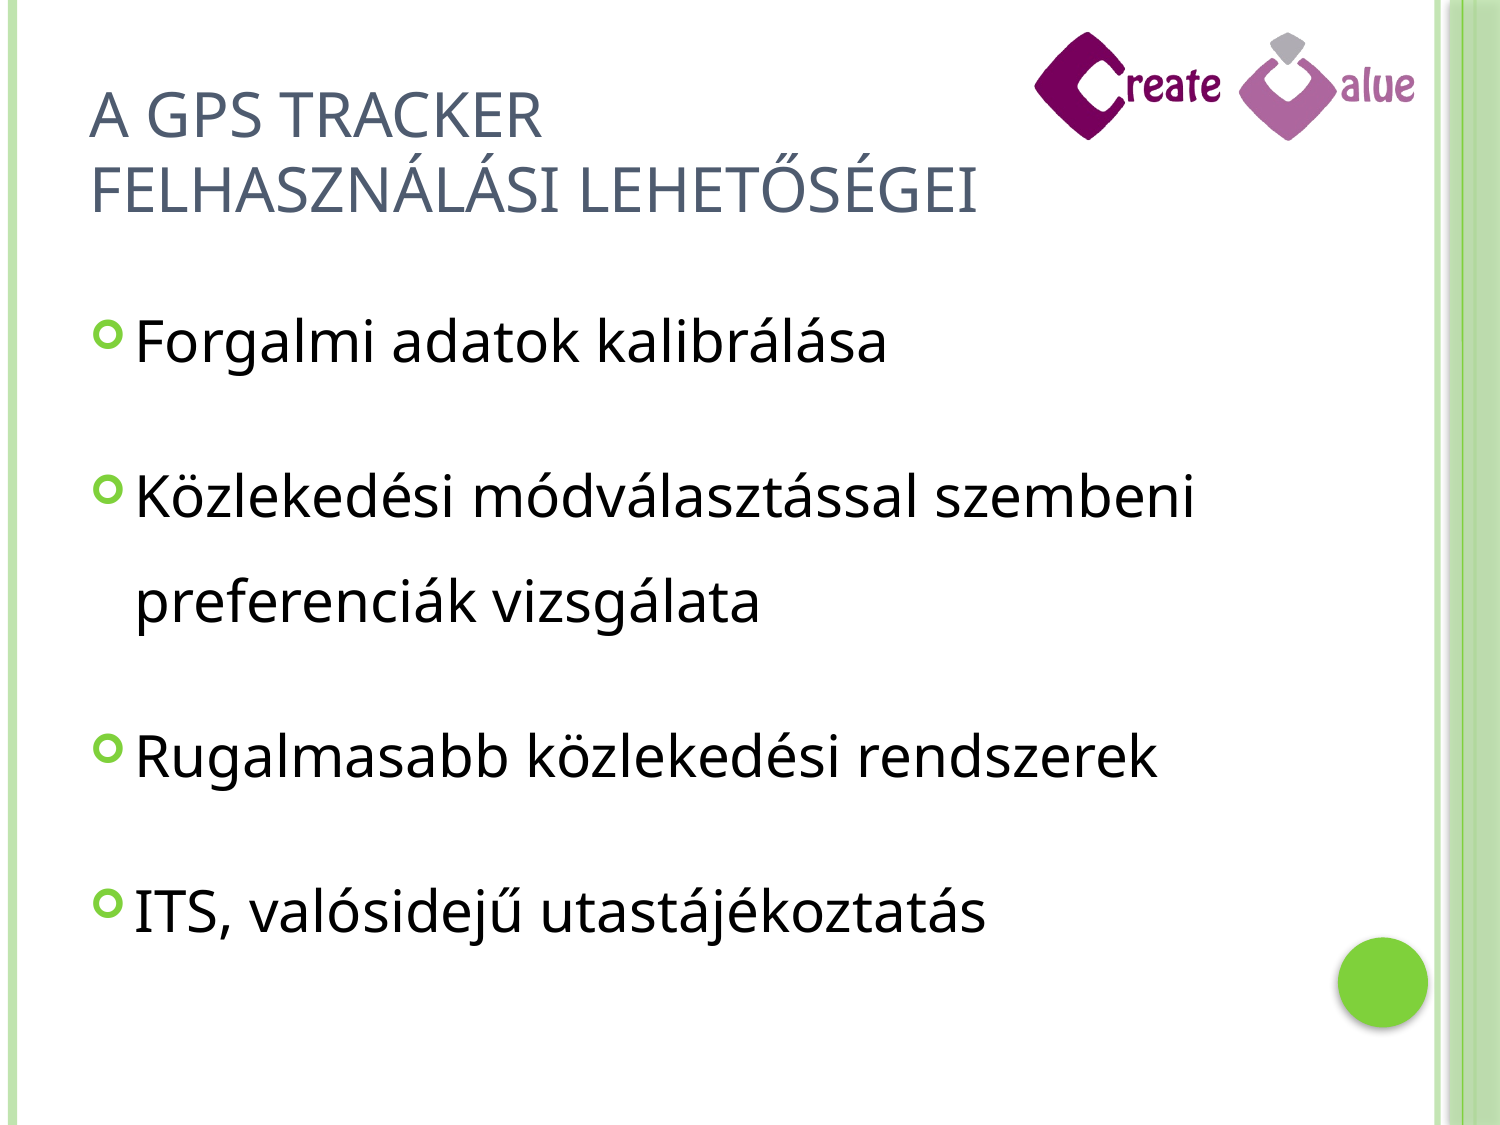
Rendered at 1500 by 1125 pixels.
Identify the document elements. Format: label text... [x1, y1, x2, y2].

title A gps tracker felhasználási lehetőségei [75, 45, 1300, 233]
list Forgalmi adatok kalibrálása Közlekedési módválasztással szembeni preferenciák vizsgálata Rugalmasabb közlekedési rendszerek ITS, valósidejű utastájékoztatás [75, 262, 1300, 1062]
picture [1021, 18, 1427, 154]
